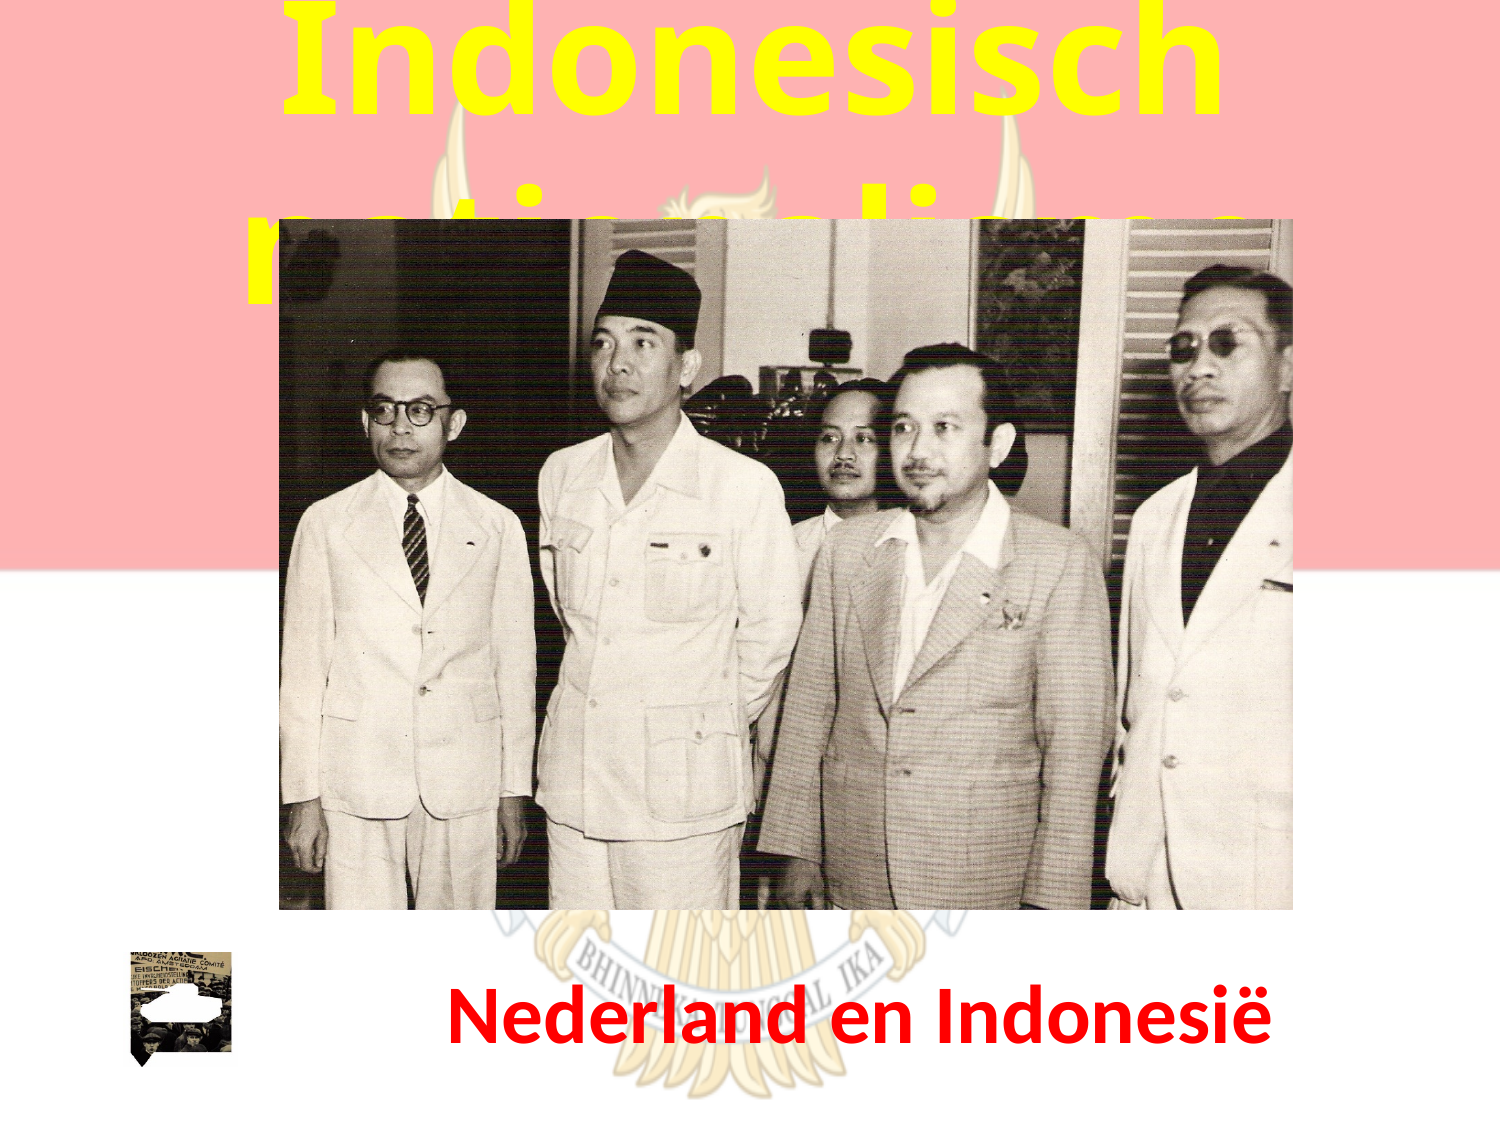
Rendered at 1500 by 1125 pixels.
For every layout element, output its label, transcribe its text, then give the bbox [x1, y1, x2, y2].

picture [123, 951, 239, 1067]
title Indonesisch nationalisme [29, 25, 1483, 267]
picture [278, 219, 1293, 911]
subtitle Nederland en Indonesië [360, 952, 1361, 1067]
